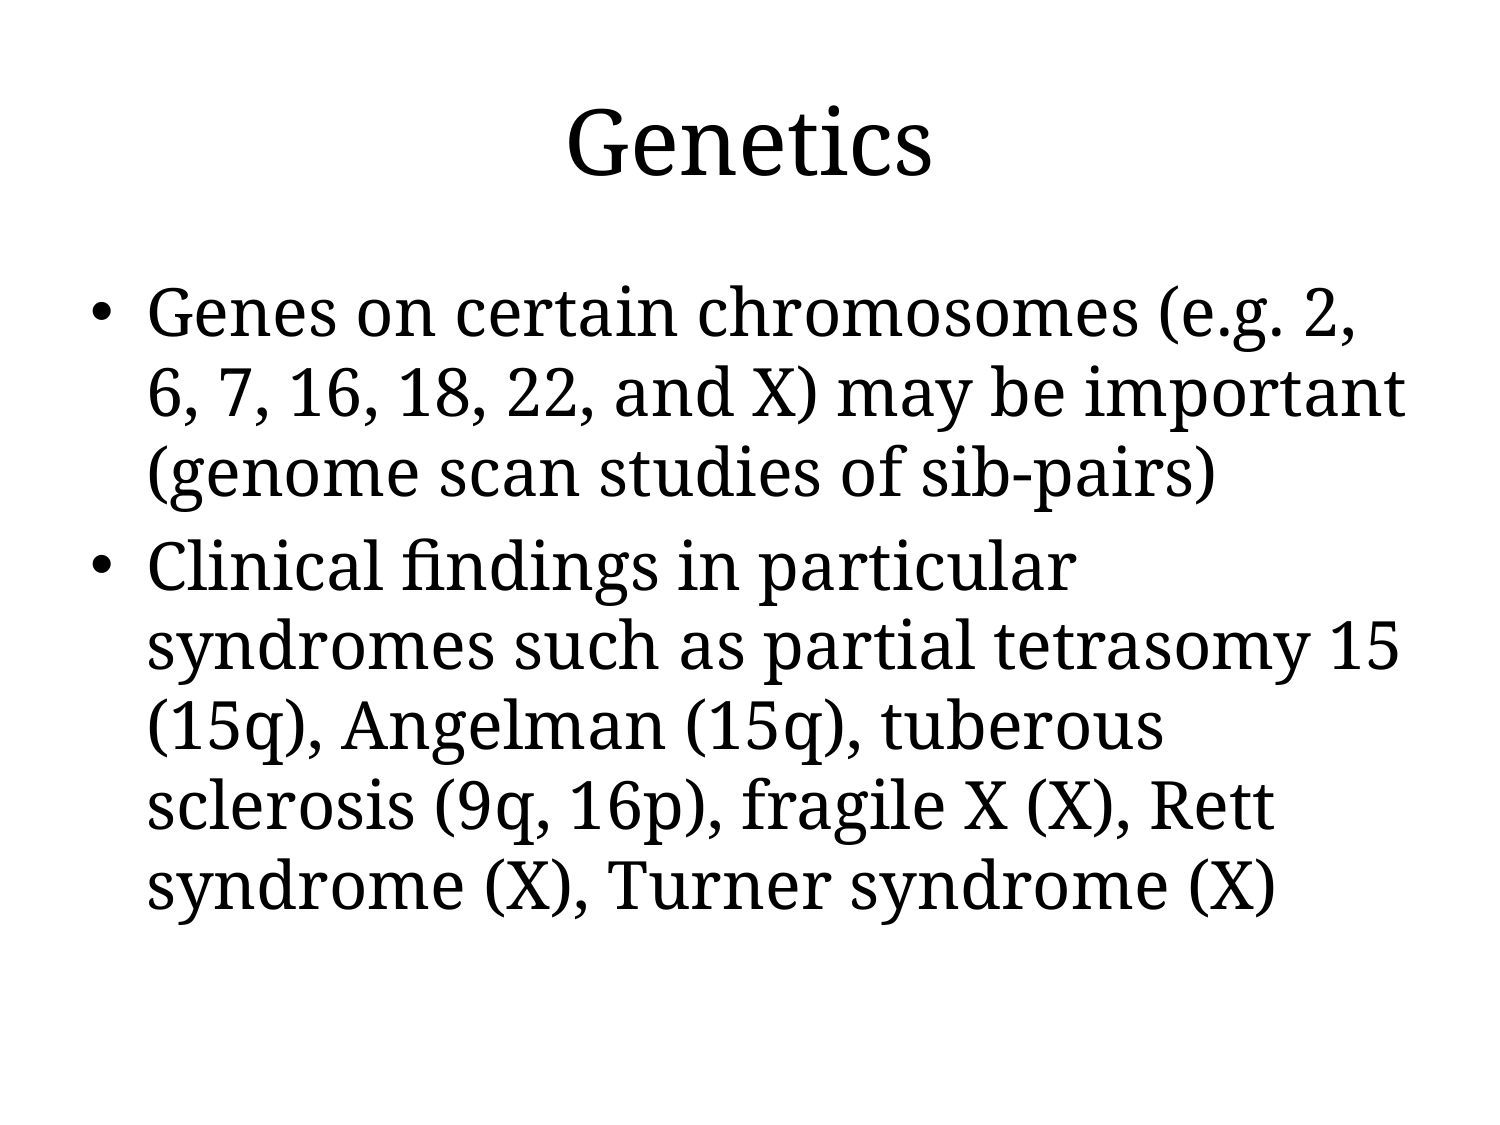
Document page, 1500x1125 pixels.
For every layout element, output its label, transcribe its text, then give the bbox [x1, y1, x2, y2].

list Genes on certain chromosomes (e.g. 2, 6, 7, 16, 18, 22, and X) may be important (genome scan studies of sib-pairs) Clinical findings in particular syndromes such as partial tetrasomy 15 (15q), Angelman (15q), tuberous sclerosis (9q, 16p), fragile X (X), Rett syndrome (X), Turner syndrome (X) [75, 262, 1425, 1005]
title Genetics [75, 45, 1425, 233]
